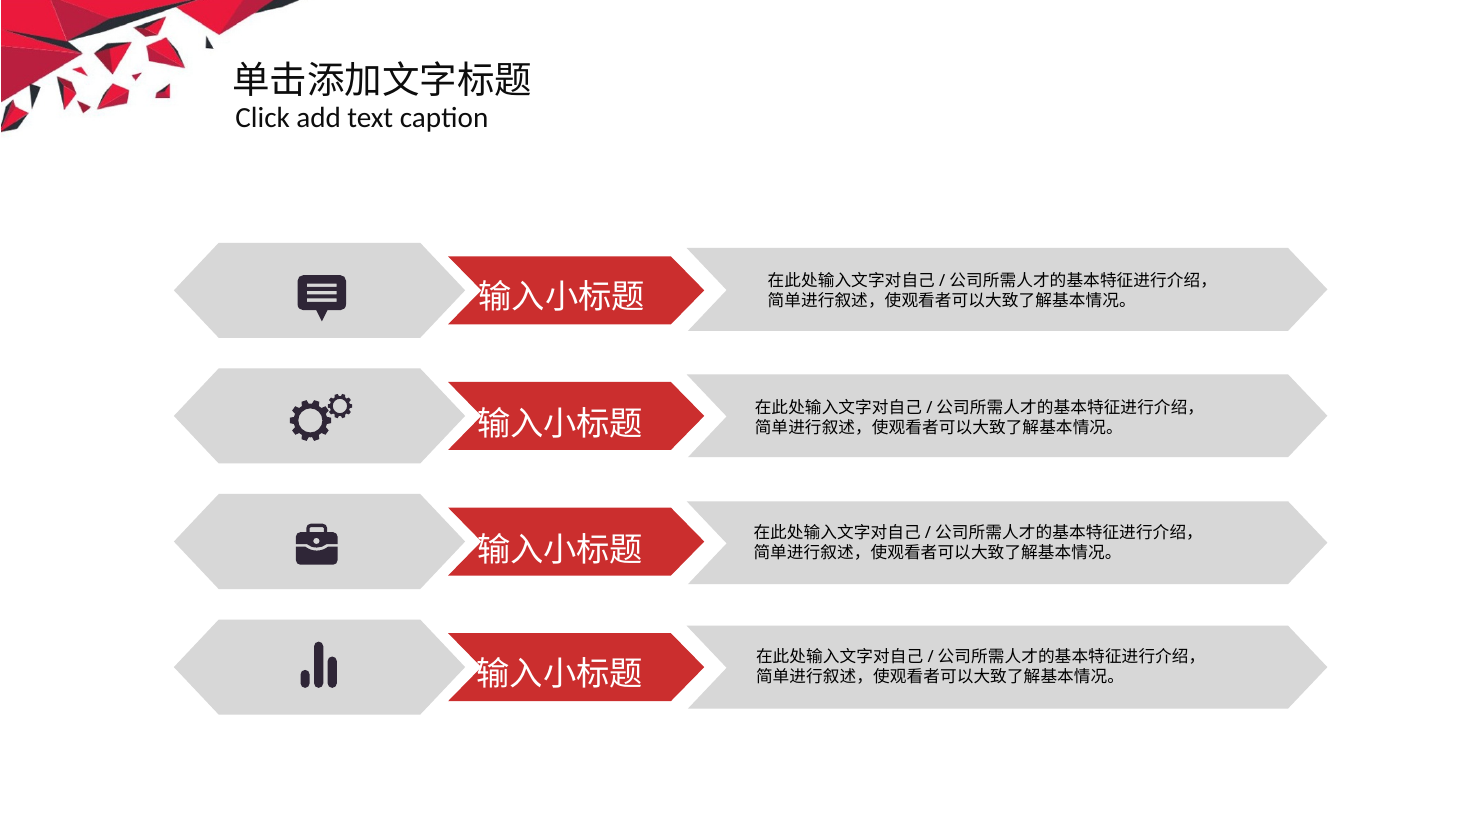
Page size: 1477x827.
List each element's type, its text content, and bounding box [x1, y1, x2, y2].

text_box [297, 274, 347, 322]
text_box 在此处输入文字对自己/公司所需人才的基本特征进行介绍， 简单进行叙述，使观看者可以大致了解基本情况。 [815, 264, 1229, 316]
text_box [815, 245, 1329, 333]
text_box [300, 641, 338, 689]
text_box [446, 505, 707, 578]
text_box 在此处输入文字对自己/公司所需人才的基本特征进行介绍， 简单进行叙述，使观看者可以大致了解基本情况。 [742, 516, 1215, 568]
text_box [684, 499, 1329, 587]
text_box 在此处输入文字对自己/公司所需人才的基本特征进行介绍， 简单进行叙述，使观看者可以大致了解基本情况。 [744, 640, 1217, 692]
text_box [809, 372, 1329, 460]
picture [0, 0, 810, 452]
text_box [684, 623, 1329, 711]
text_box [172, 491, 466, 592]
text_box [214, 107, 1477, 808]
text_box 在此处输入文字对自己/公司所需人才的基本特征进行介绍， 简单进行叙述，使观看者可以大致了解基本情况。 [815, 391, 1216, 442]
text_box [289, 393, 353, 442]
text_box [446, 631, 707, 704]
text_box 输入小标题 [465, 646, 654, 698]
text_box [172, 617, 465, 717]
text_box [212, 460, 427, 466]
text_box 输入小标题 [466, 522, 655, 574]
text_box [295, 523, 338, 566]
